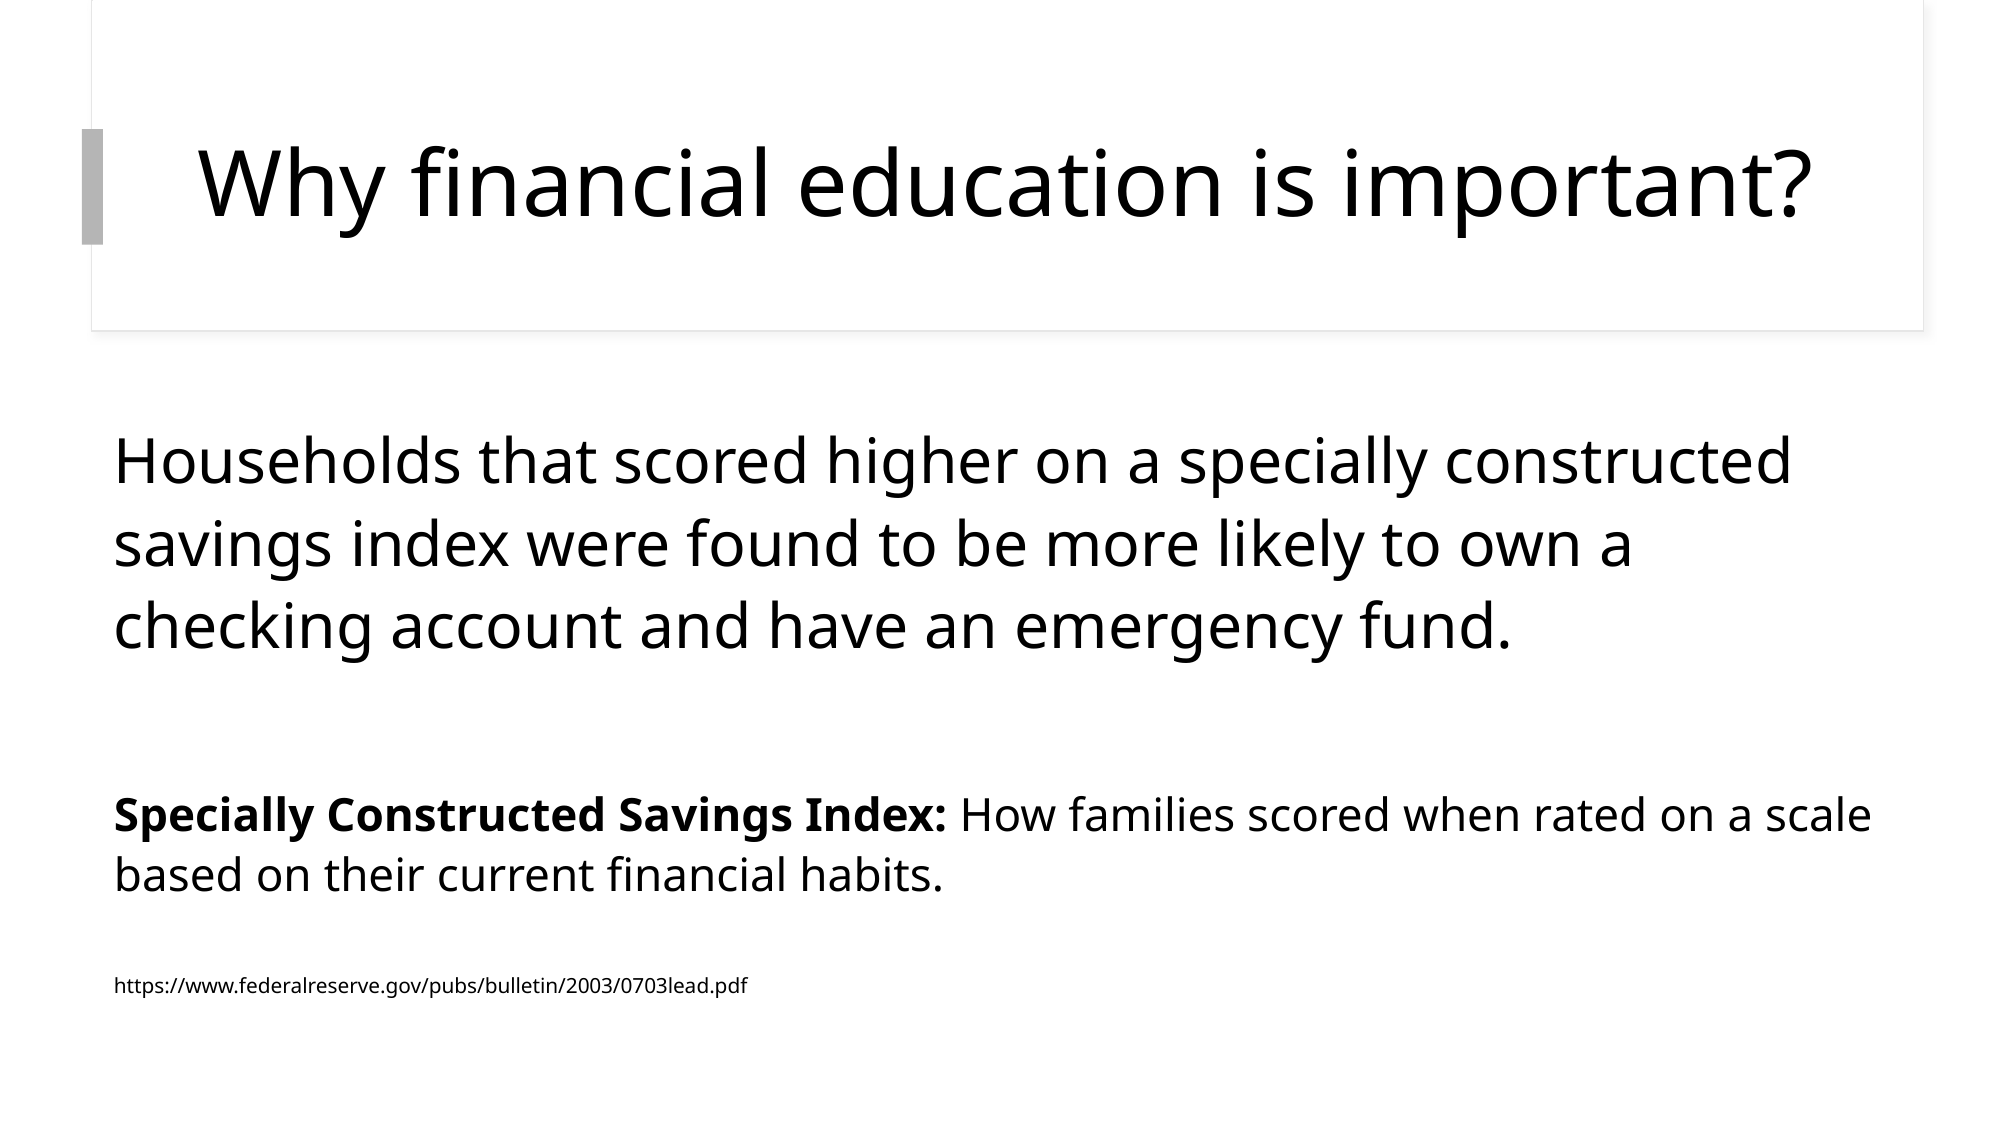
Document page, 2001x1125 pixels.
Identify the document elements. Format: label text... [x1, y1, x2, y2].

list Households that scored higher on a specially constructed savings index were found to be more likely to own a checking account and have an emergency fund. Specially Constructed Savings Index: How families scored when rated on a scale based on their current financial habits. https://www.federalreserve.gov/pubs/bulletin/2003/0703lead.pdf [99, 406, 1924, 1013]
title Why financial education is important? [183, 90, 1851, 284]
